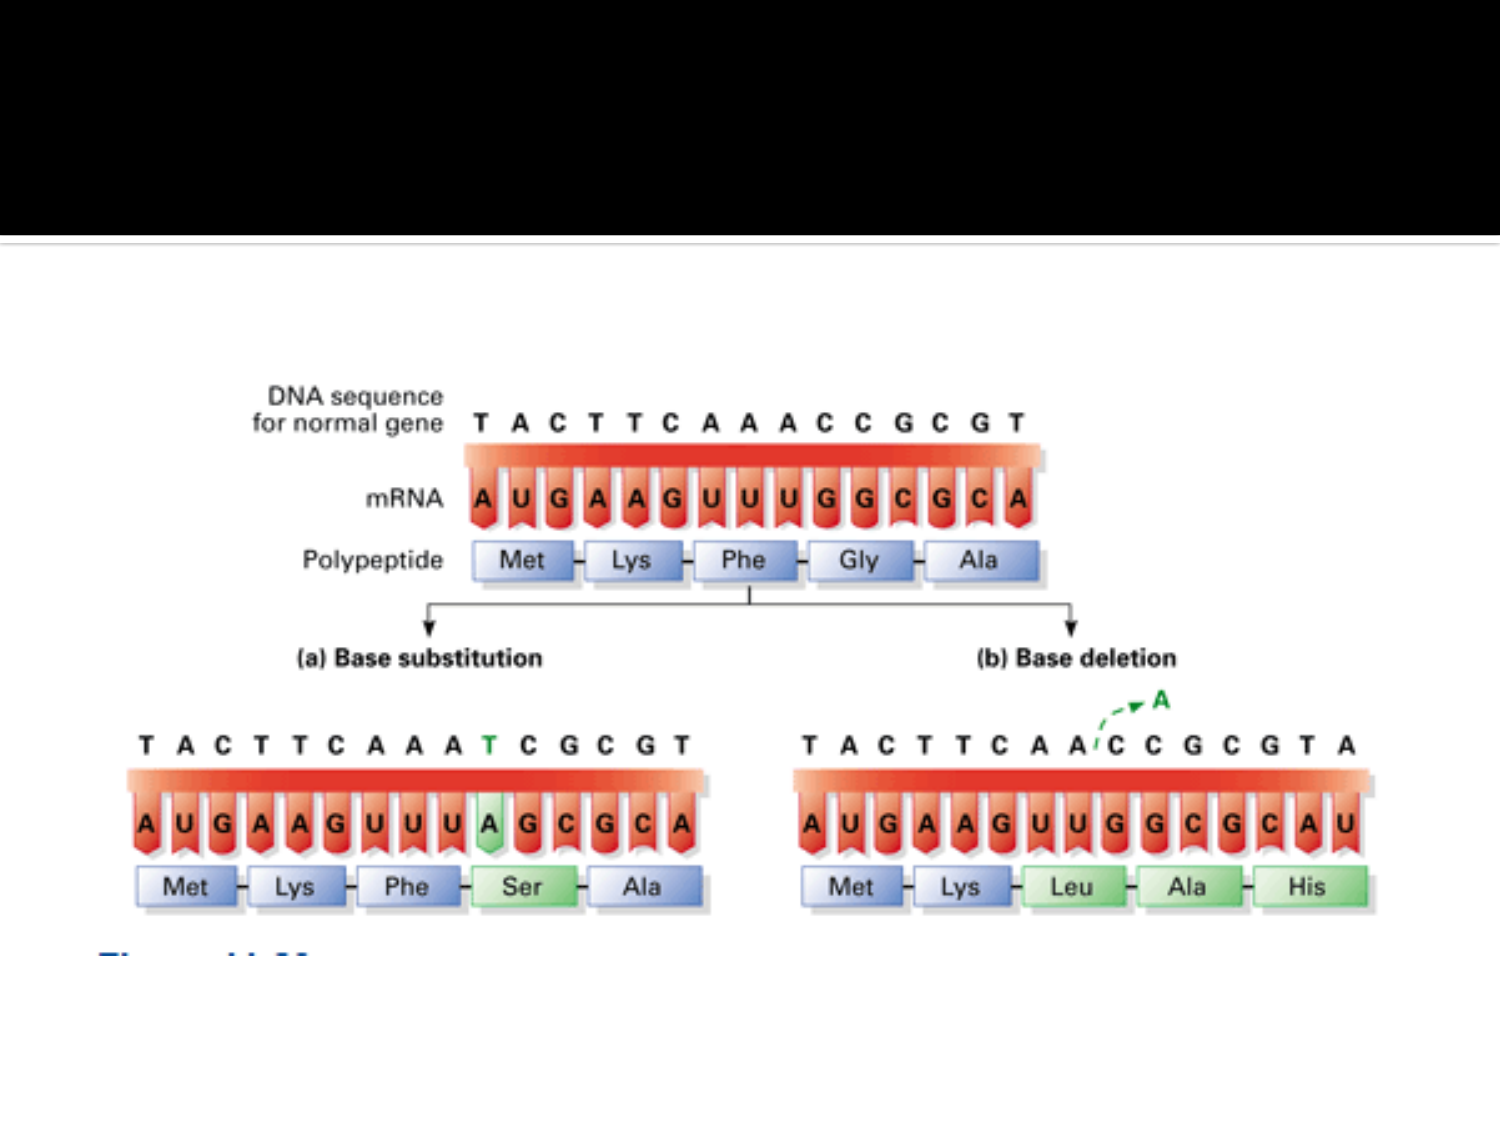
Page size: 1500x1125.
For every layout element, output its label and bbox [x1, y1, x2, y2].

picture [74, 326, 1428, 956]
